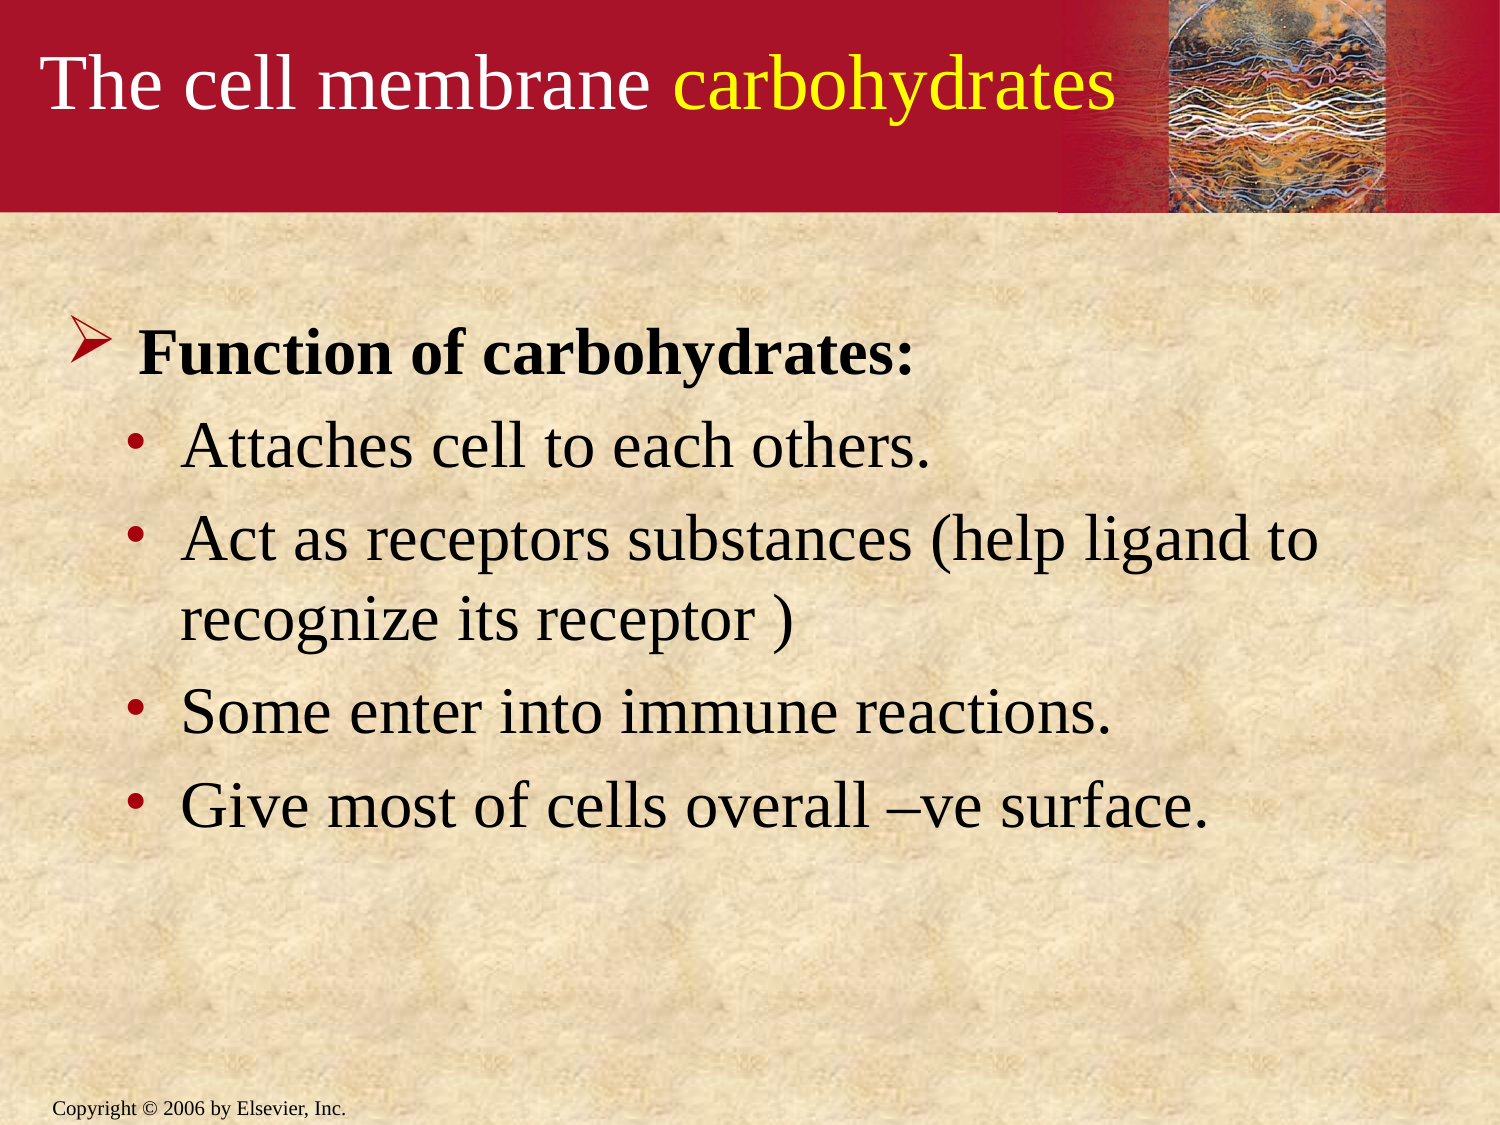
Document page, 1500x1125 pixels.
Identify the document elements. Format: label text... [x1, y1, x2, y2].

title The cell membrane carbohydrates [24, 74, 1301, 176]
picture [0, 0, 1500, 1125]
list Function of carbohydrates: Attaches cell to each others. Act as receptors substances (help ligand to recognize its receptor ) Some enter into immune reactions. Give most of cells overall –ve surface. [49, 299, 1426, 913]
